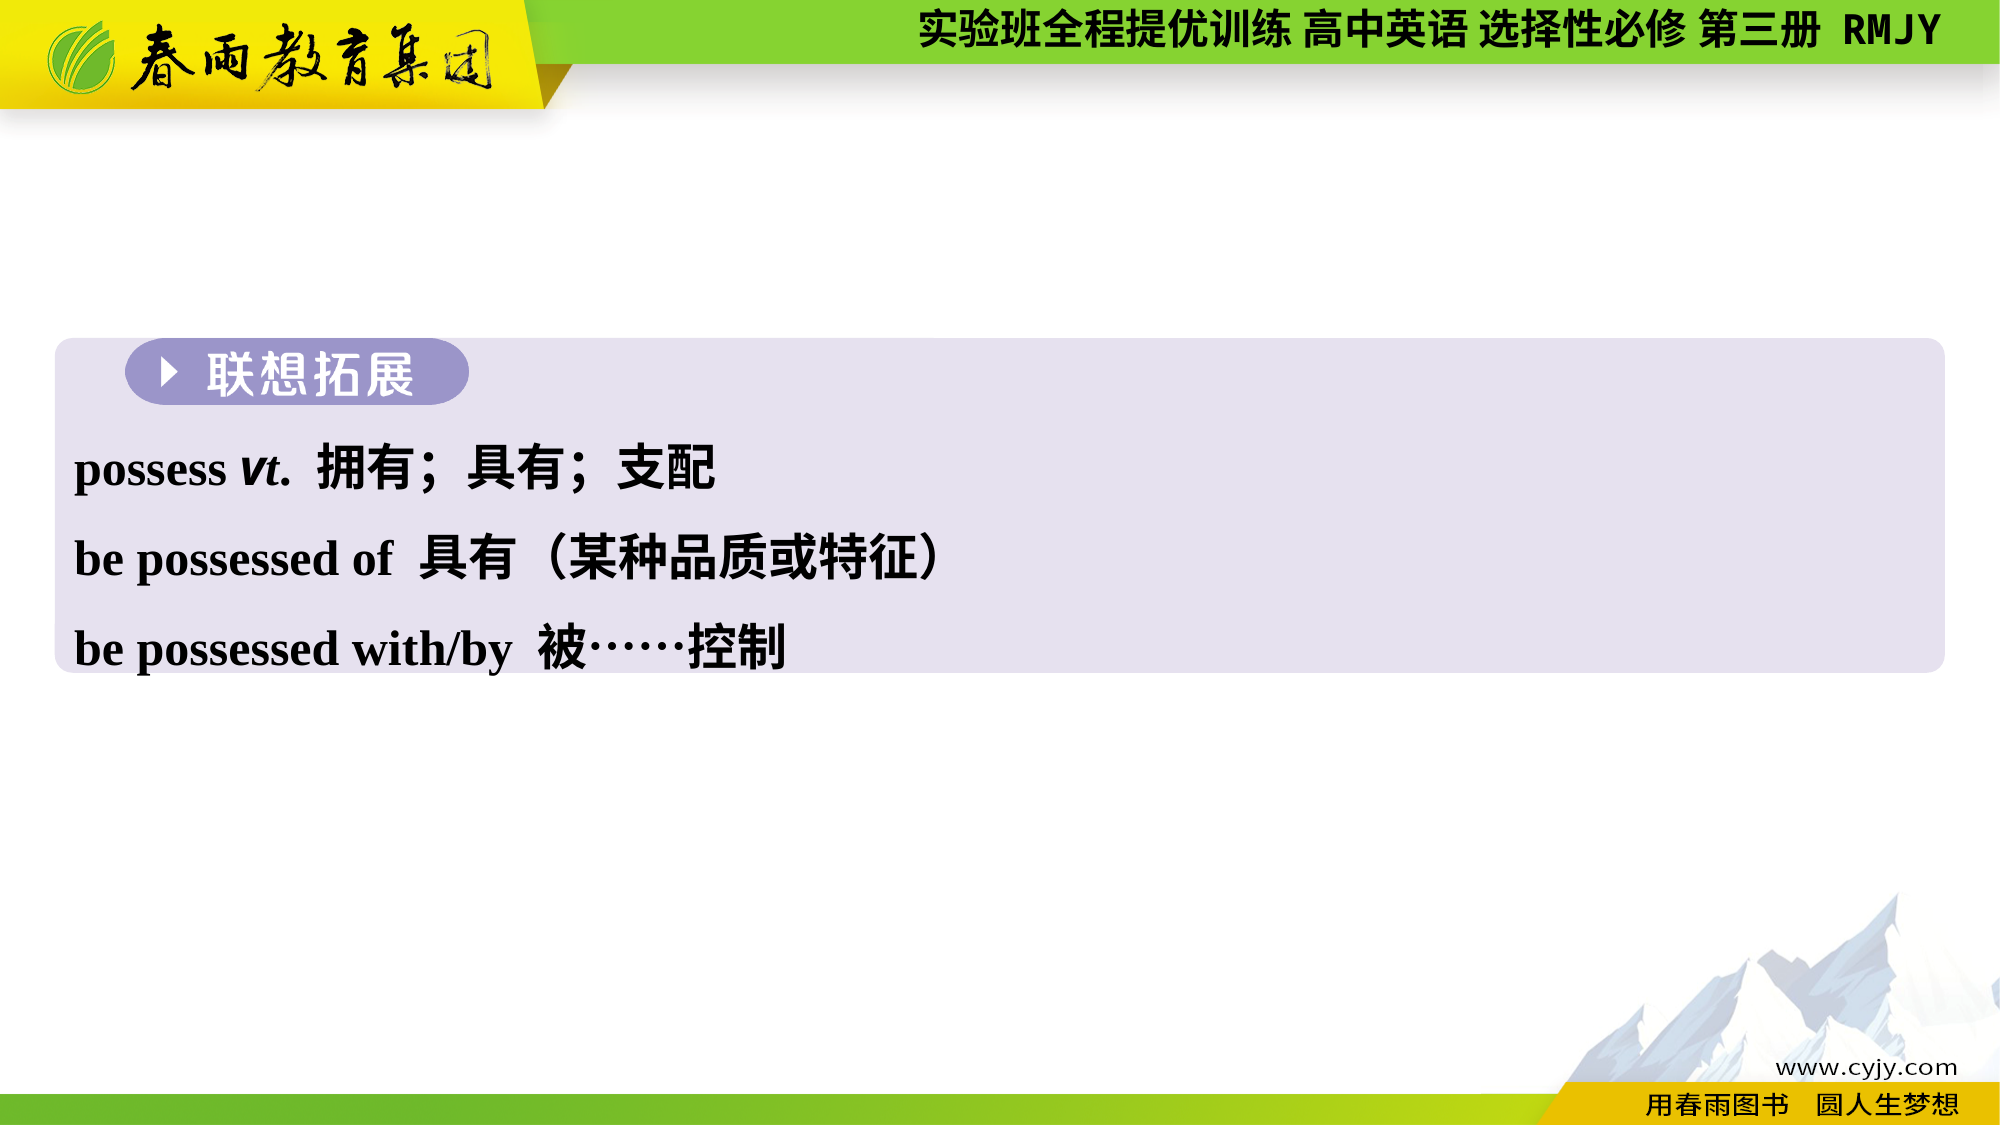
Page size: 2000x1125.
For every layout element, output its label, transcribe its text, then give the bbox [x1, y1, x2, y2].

text_box [470, 337, 1945, 661]
text_box possess vt. 拥有；具有；支配 be possessed of 具有（某种品质或特征） be possessed with/by 被……控制 [59, 397, 1944, 683]
picture [0, 0, 2000, 1125]
text_box [54, 337, 124, 667]
